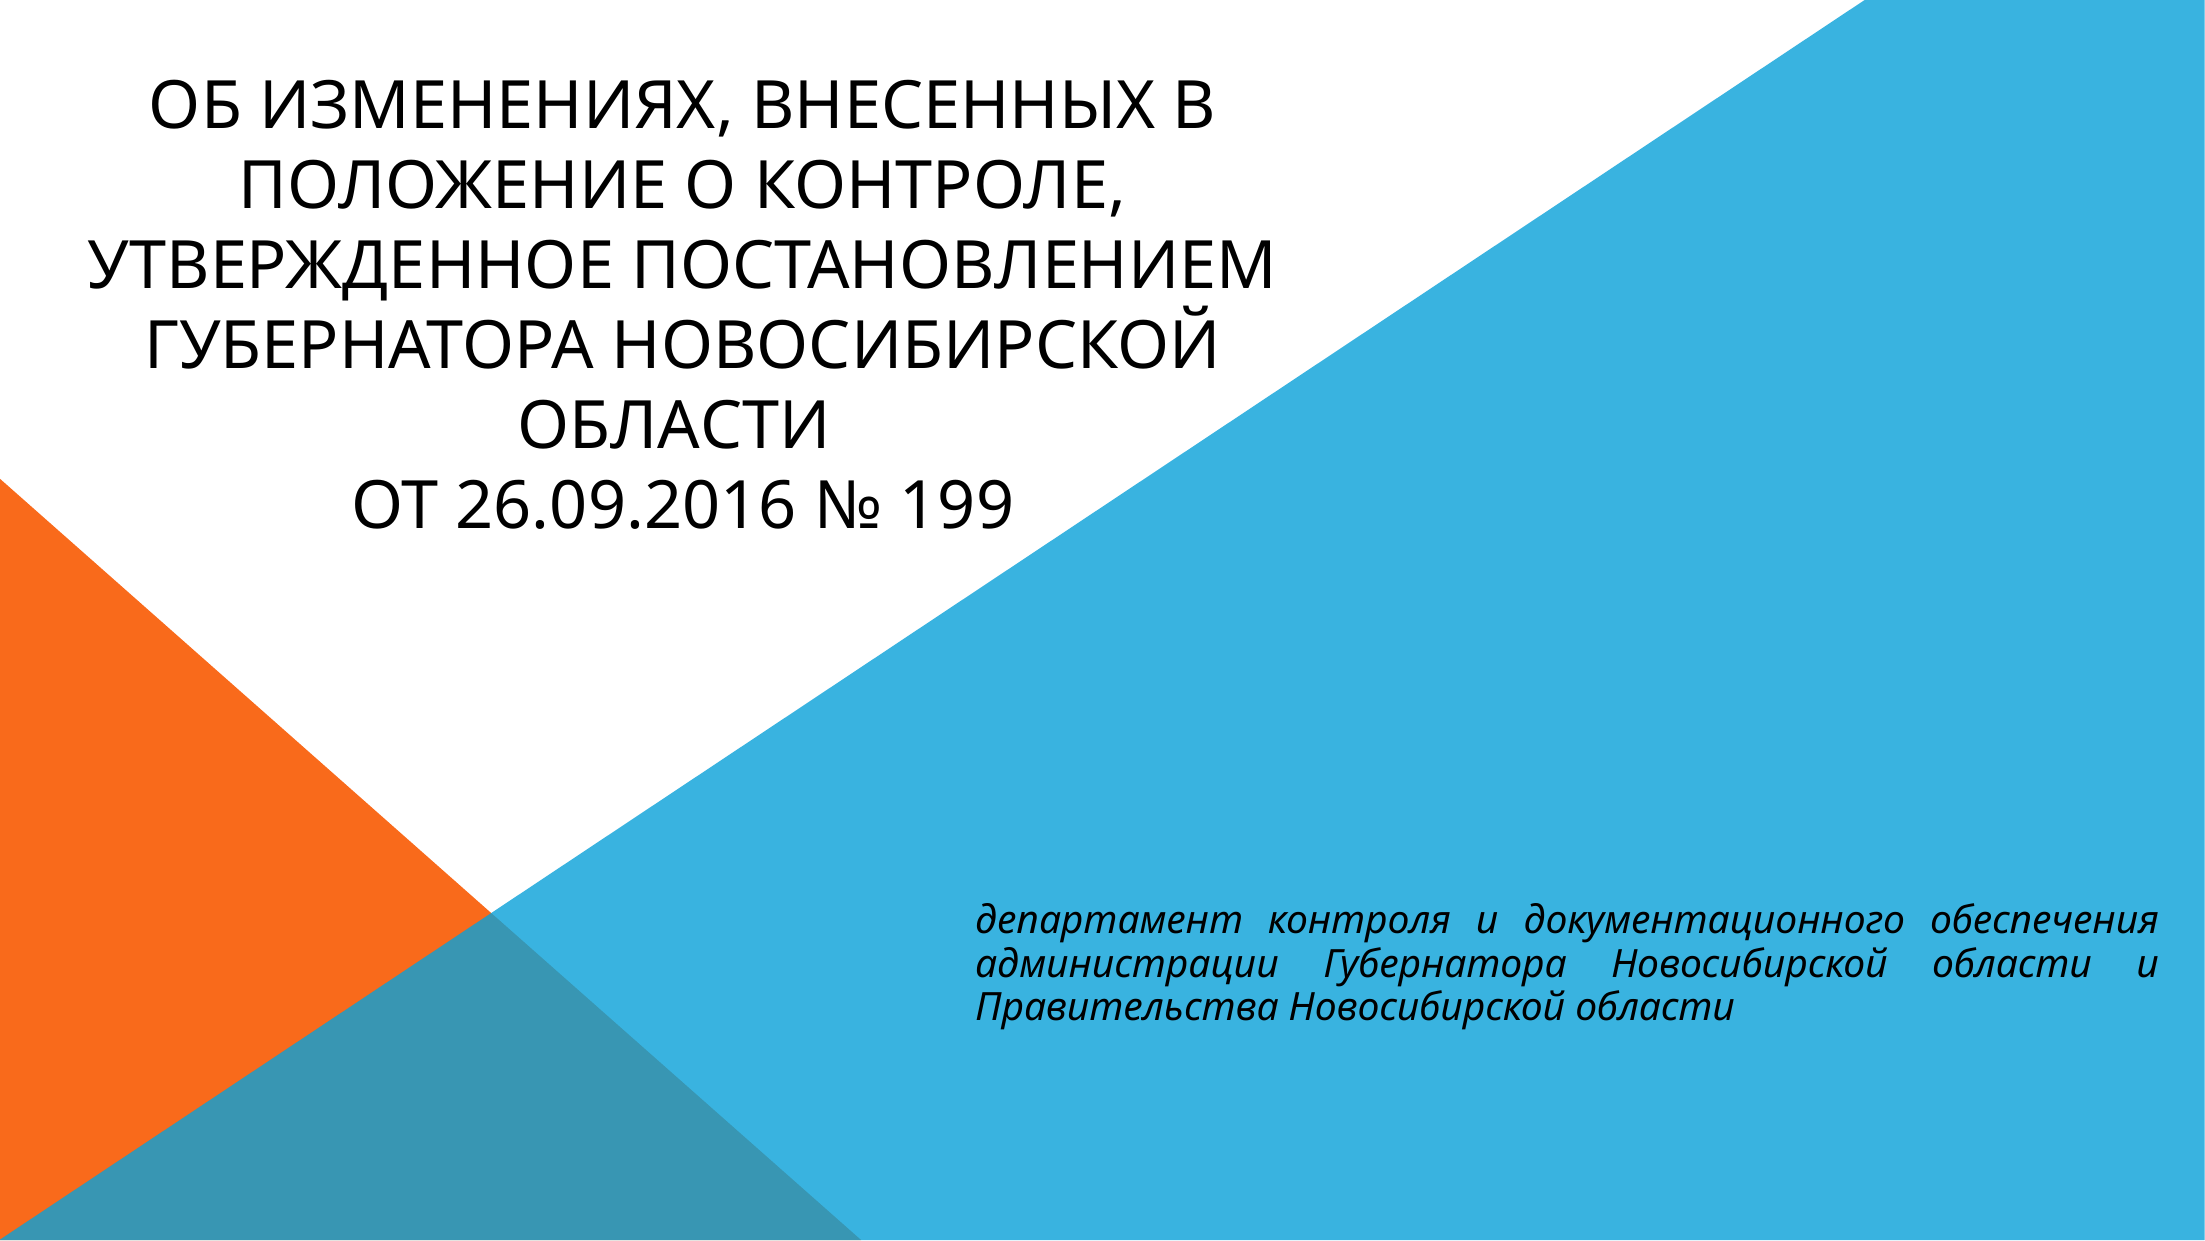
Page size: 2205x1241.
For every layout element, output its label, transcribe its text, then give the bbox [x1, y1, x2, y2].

title Об изменениях, внесенных в положение о контроле, утвержденное постановлением Губернатора Новосибирской области от 26.09.2016 № 199 [27, 147, 1339, 544]
text_box департамент контроля и документационного обеспечения администрации Губернатора Новосибирской области и Правительства Новосибирской области [960, 891, 2174, 1037]
